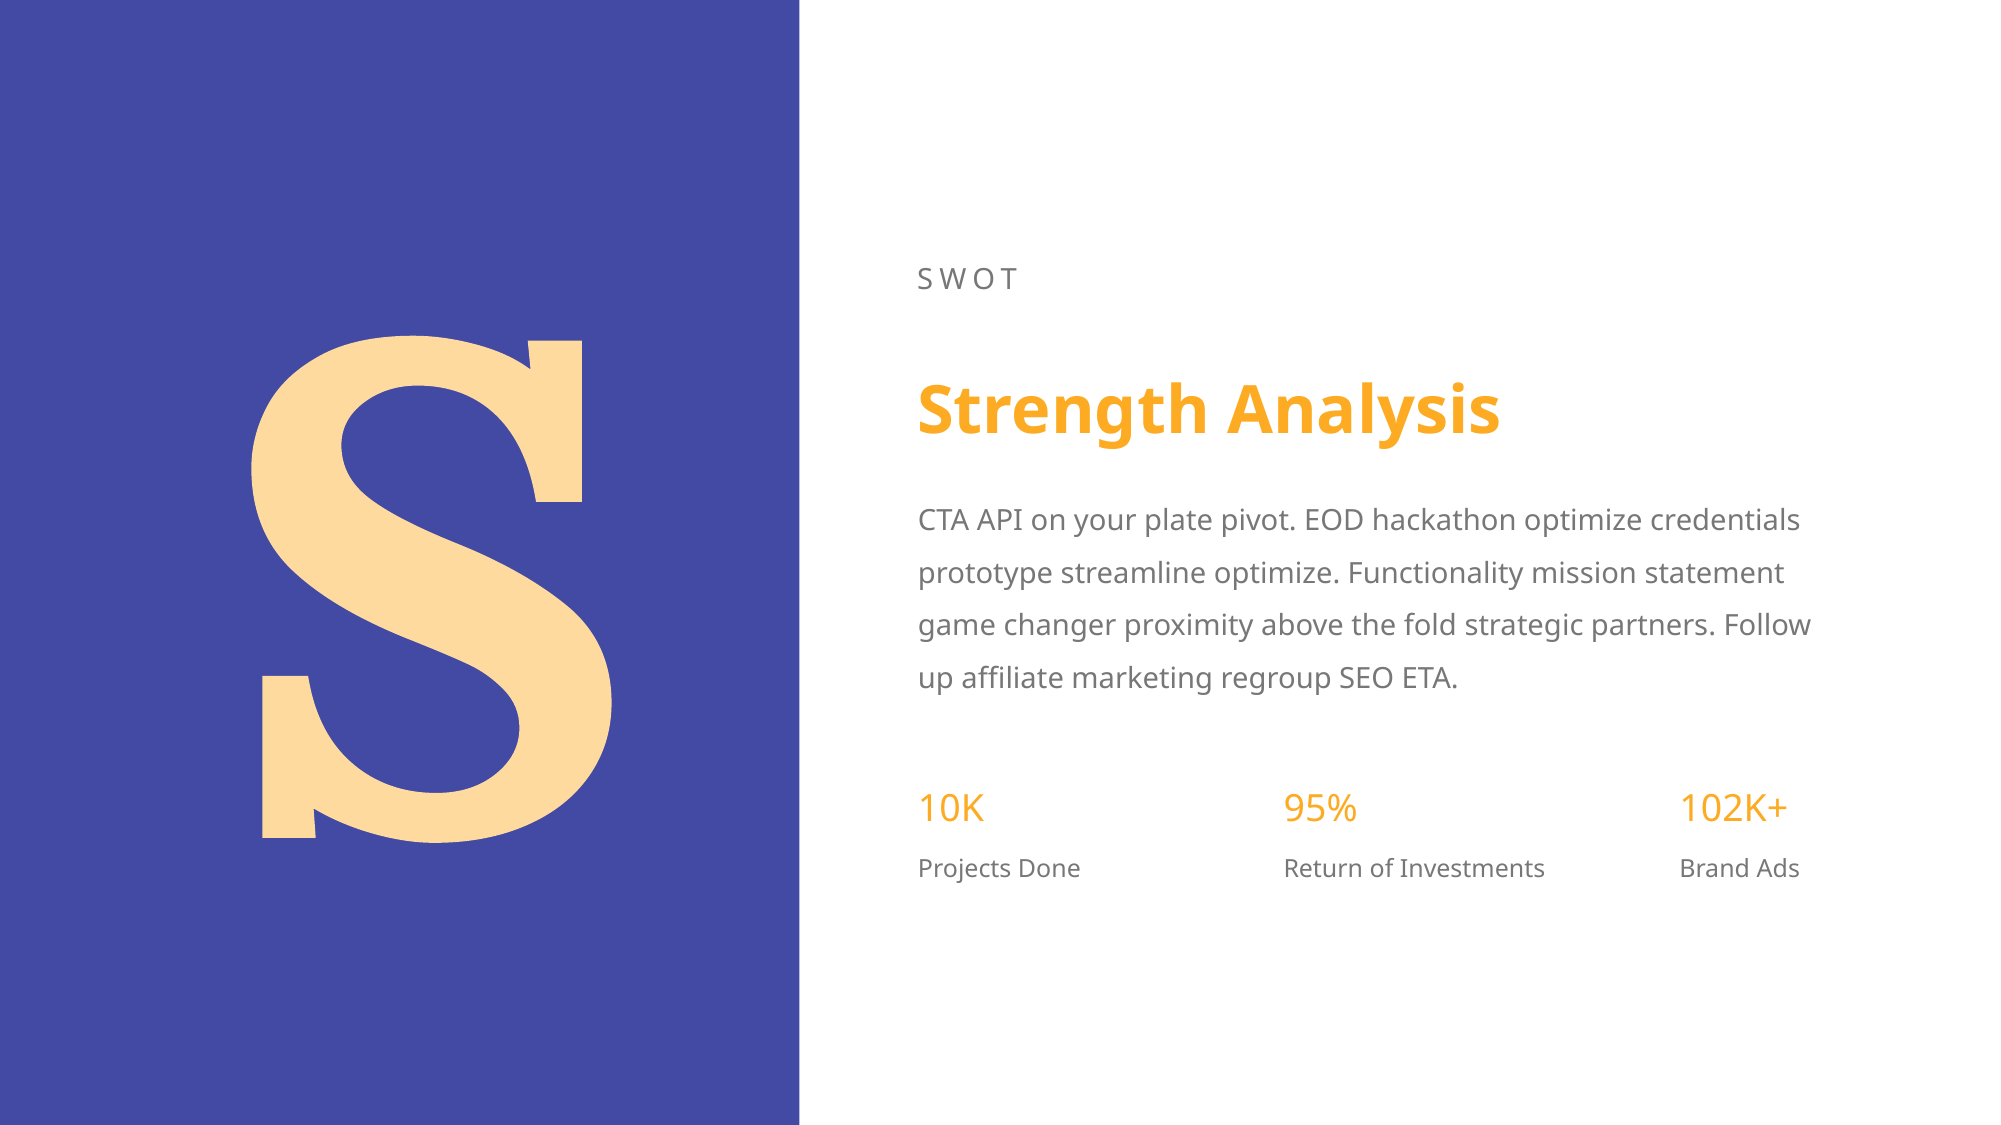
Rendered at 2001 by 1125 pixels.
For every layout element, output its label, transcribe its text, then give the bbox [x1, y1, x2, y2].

text_box 10K [903, 776, 1028, 829]
text_box SWOT [902, 252, 1187, 303]
text_box Return of Investments [1268, 829, 1585, 890]
text_box Projects Done [903, 829, 1166, 890]
text_box Brand Ads [1664, 829, 1948, 890]
text_box 95% [1268, 776, 1394, 829]
picture [0, 0, 800, 1125]
text_box 102K+ [1664, 776, 1831, 829]
text_box Strength Analysis [902, 359, 1636, 455]
text_box CTA API on your plate pivot. EOD hackathon optimize credentials prototype streamline optimize. Functionality mission statement game changer proximity above the fold strategic partners. Follow up affiliate marketing regroup SEO ETA. [903, 476, 1862, 702]
